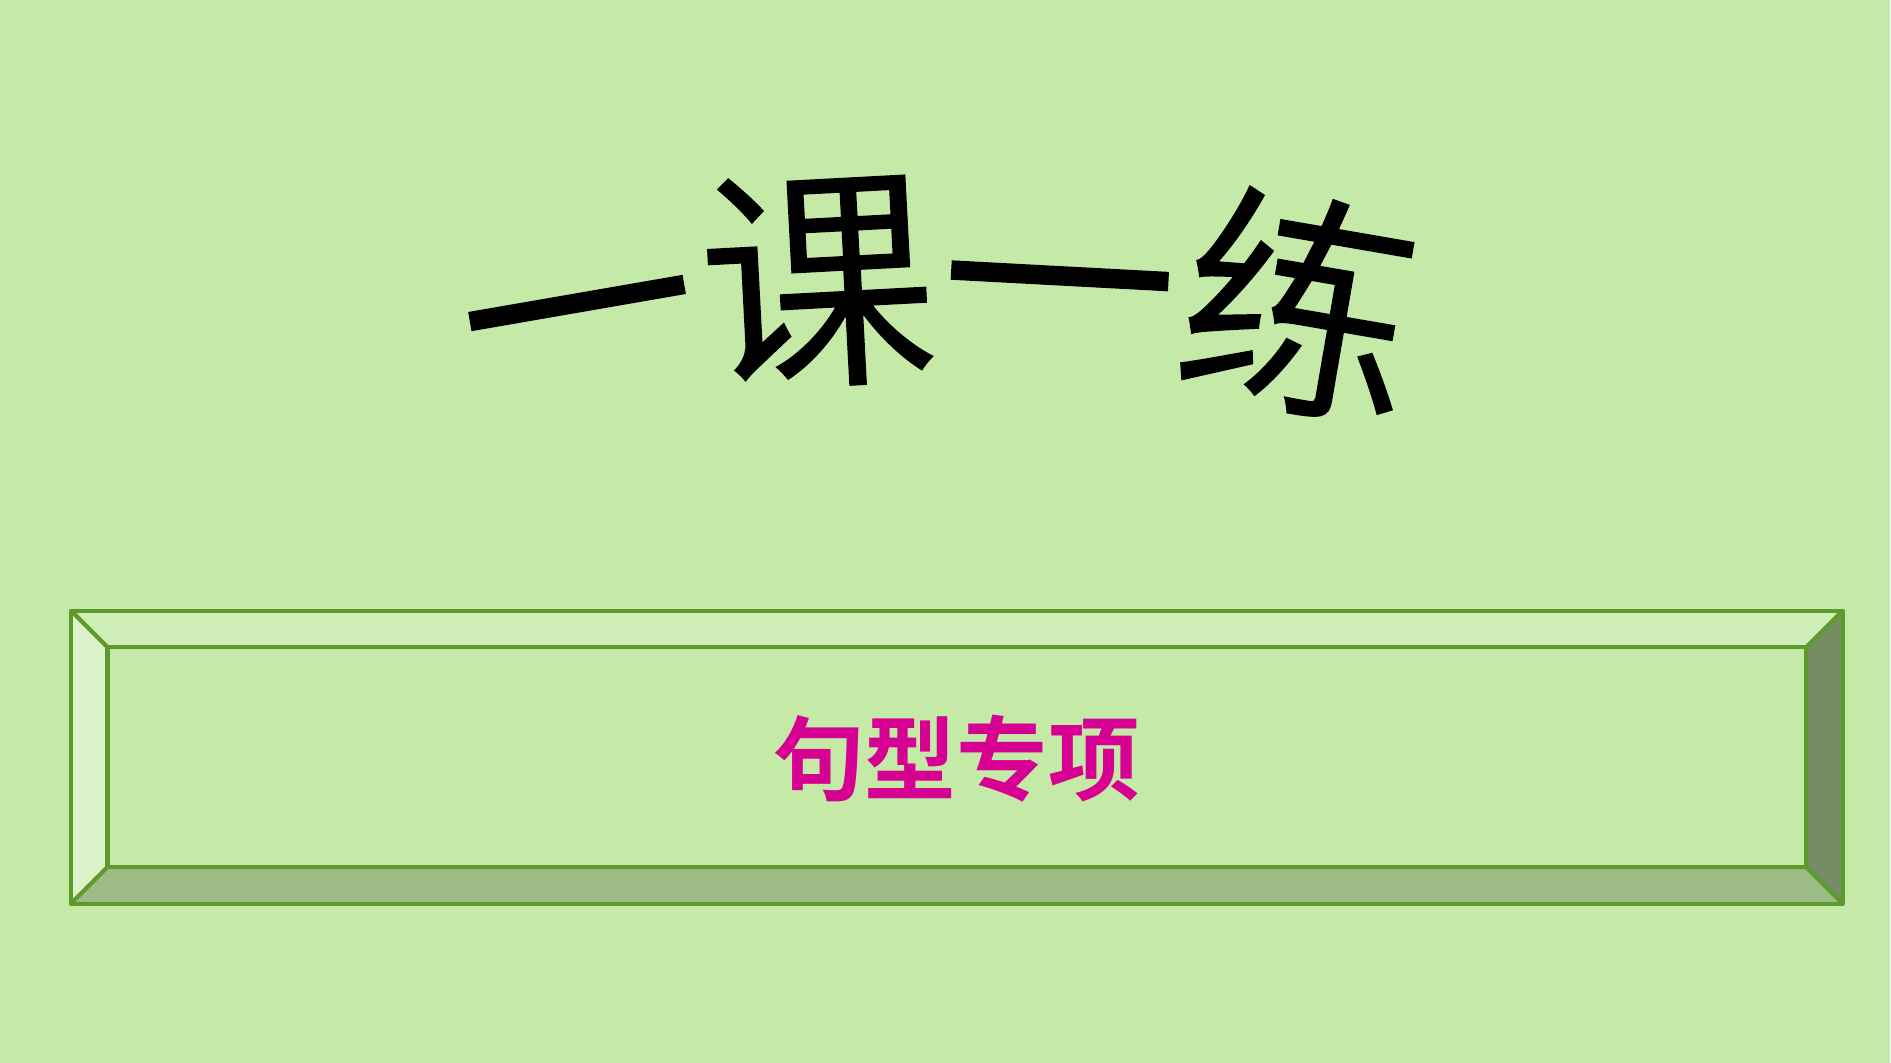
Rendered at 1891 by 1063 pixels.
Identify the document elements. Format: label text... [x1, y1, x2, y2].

text_box 句型专项 [69, 609, 1845, 906]
